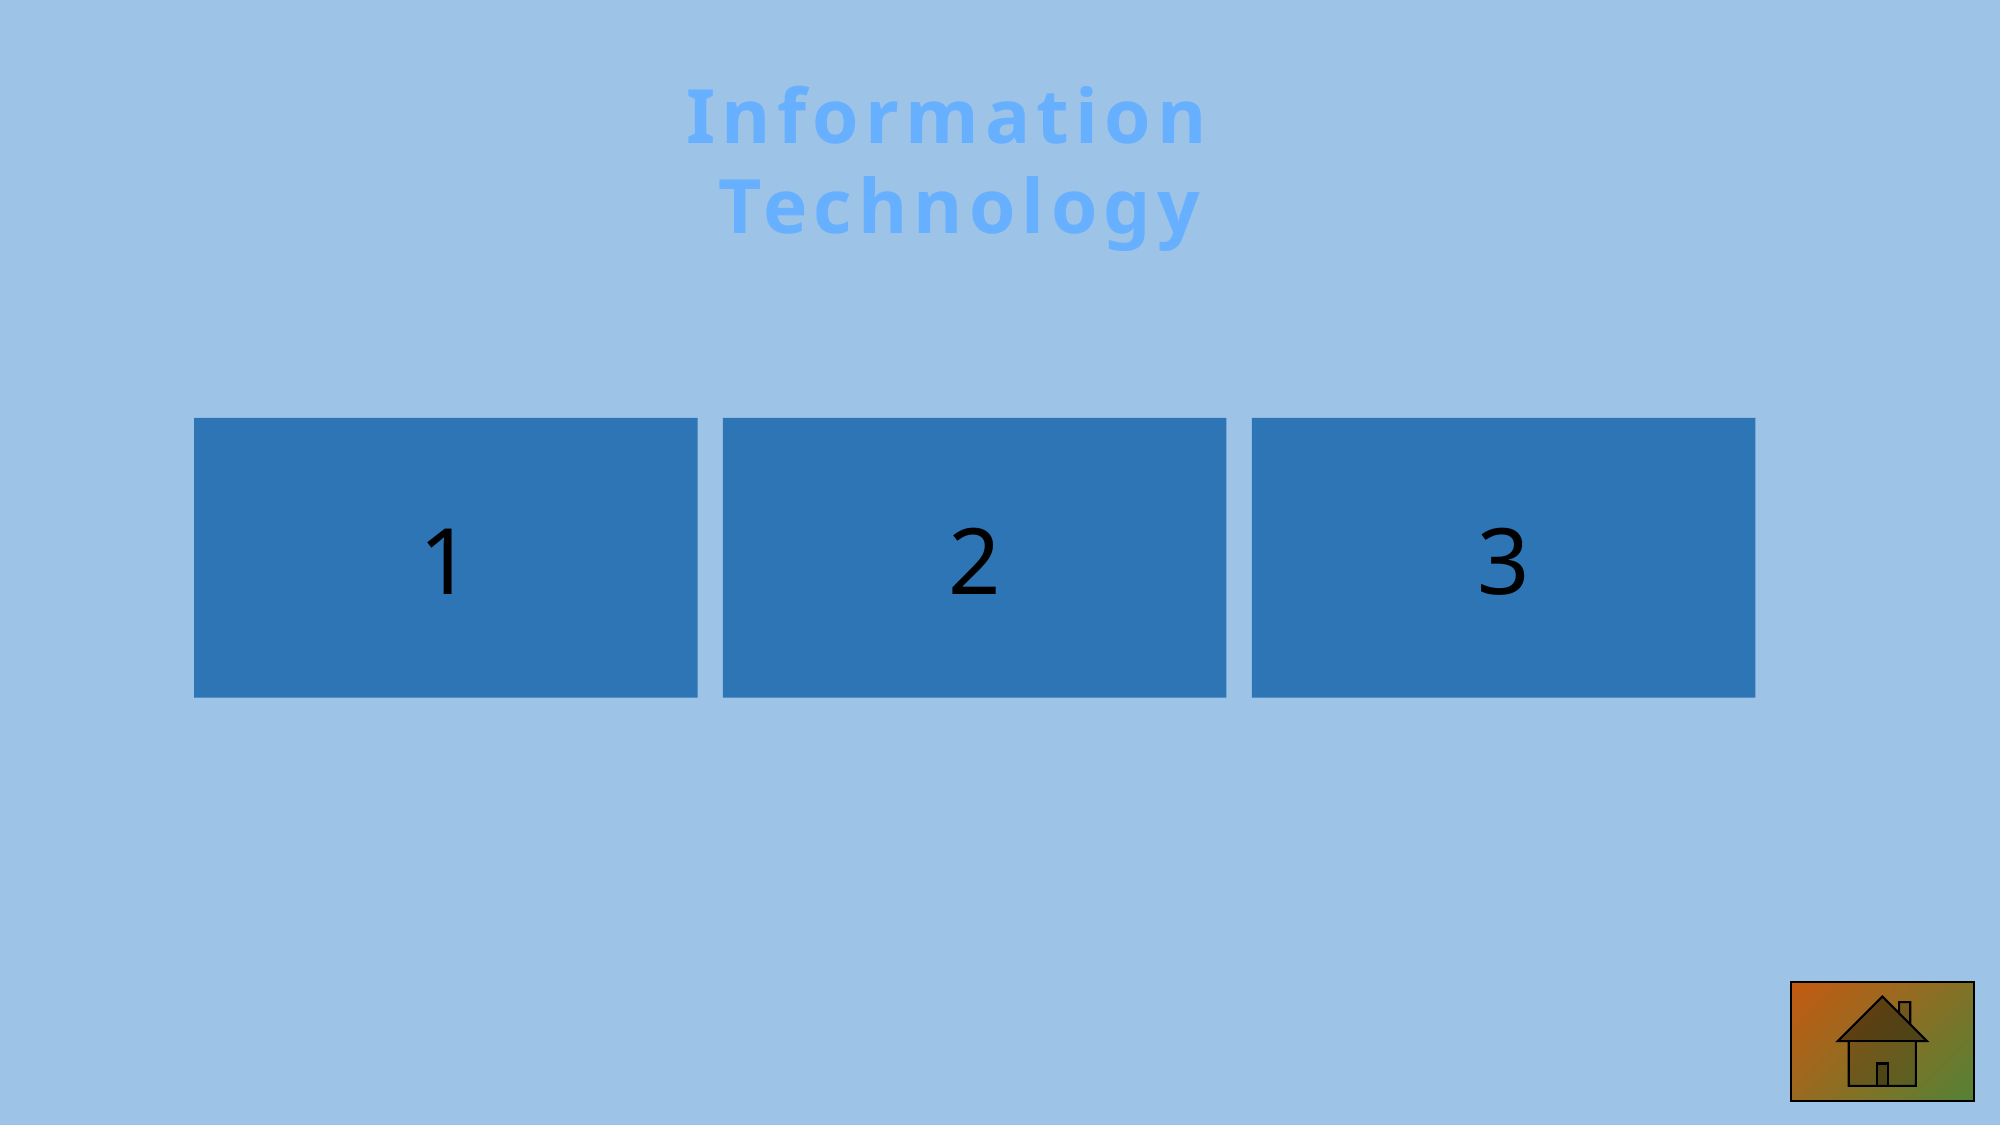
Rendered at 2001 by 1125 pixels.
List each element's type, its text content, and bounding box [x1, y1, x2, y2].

text_box [1790, 981, 1975, 1102]
text_box 1 [193, 417, 699, 699]
text_box Information Technology [671, 60, 1249, 256]
text_box 2 [722, 417, 1227, 699]
text_box 3 [1251, 417, 1756, 699]
